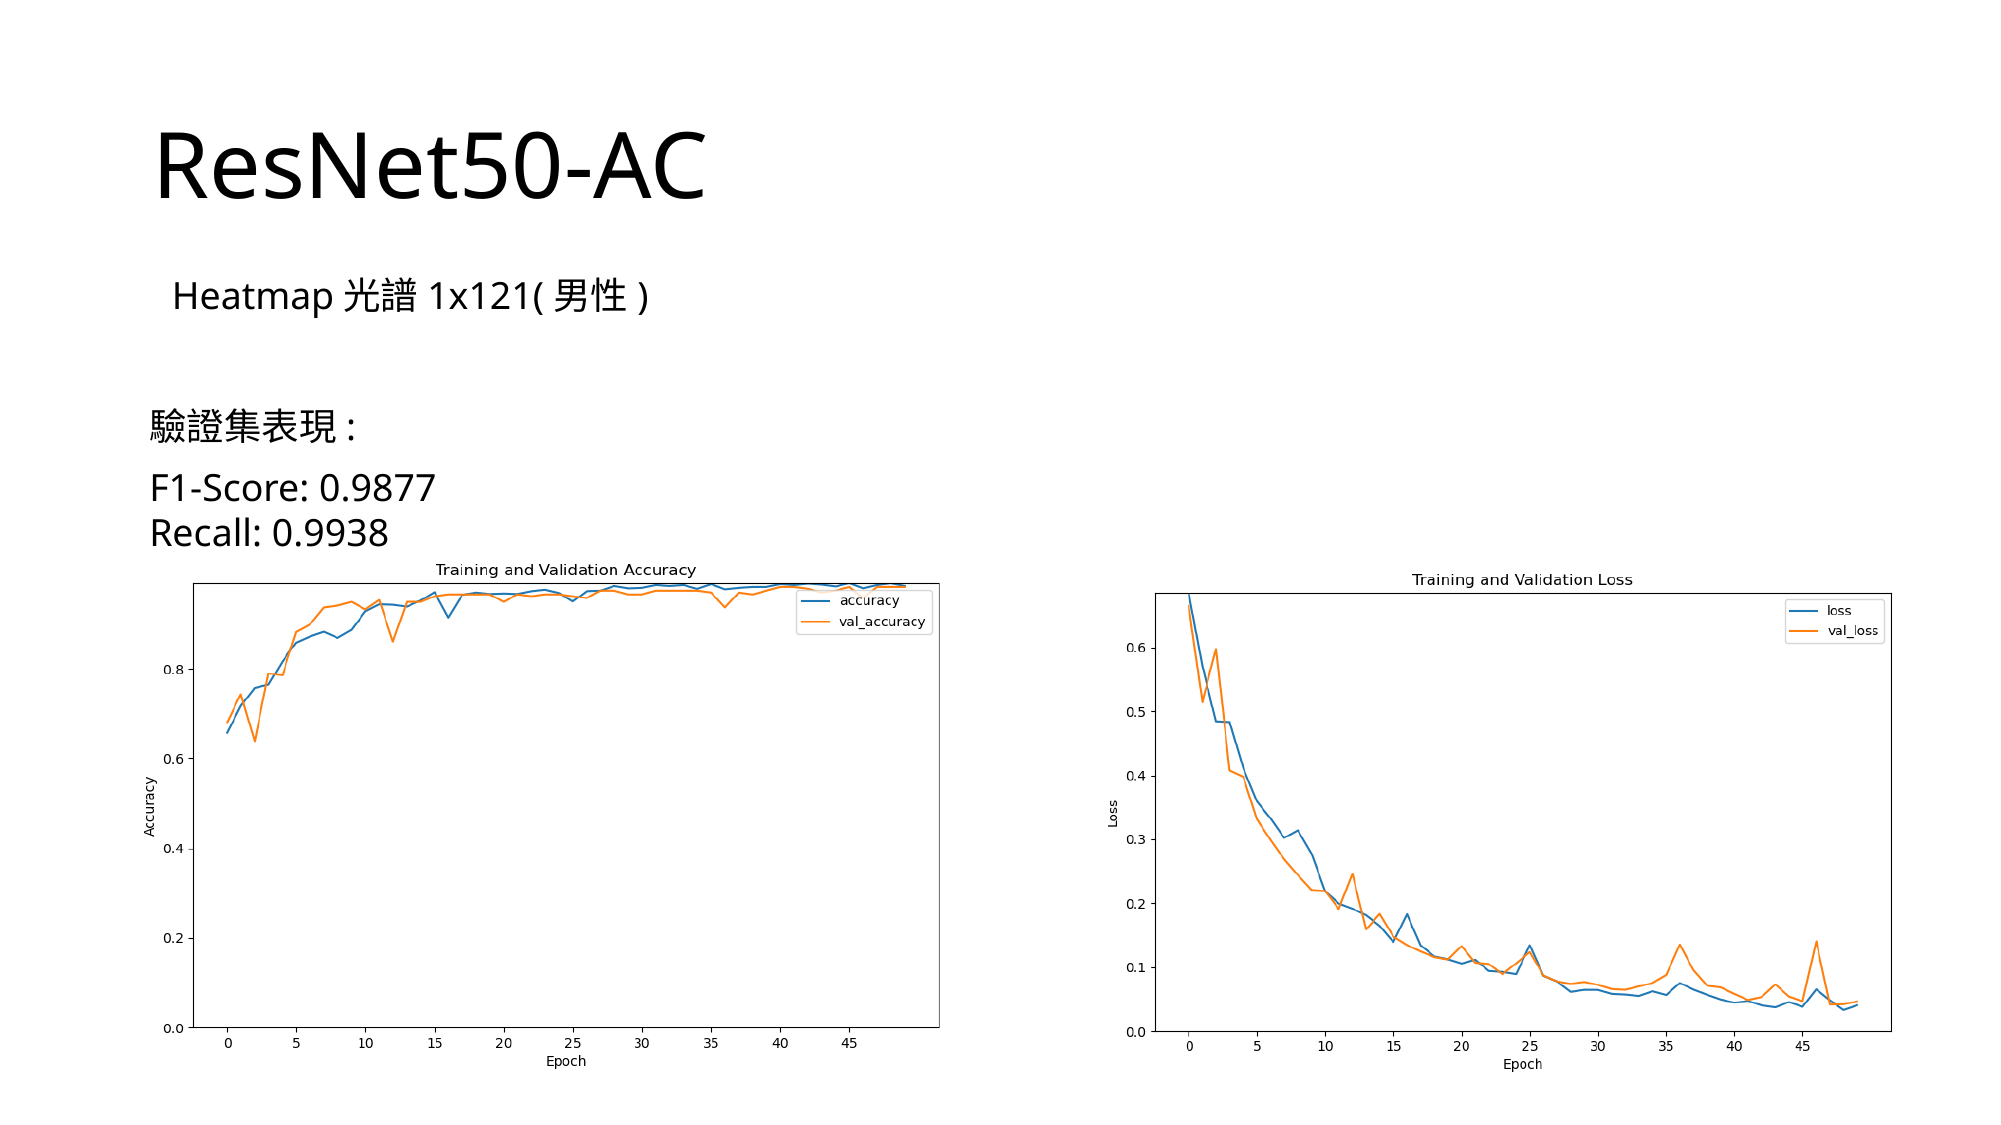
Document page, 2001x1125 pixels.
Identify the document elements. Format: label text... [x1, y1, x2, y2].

text_box 驗證集表現: [134, 395, 404, 456]
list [134, 546, 965, 1077]
text_box F1-Score: 0.9877 Recall: 0.9938 [134, 456, 1135, 562]
title ResNet50-AC [137, 59, 1863, 278]
picture [1096, 558, 1911, 1077]
text_box Heatmap光譜1x121(男性) [157, 264, 706, 324]
